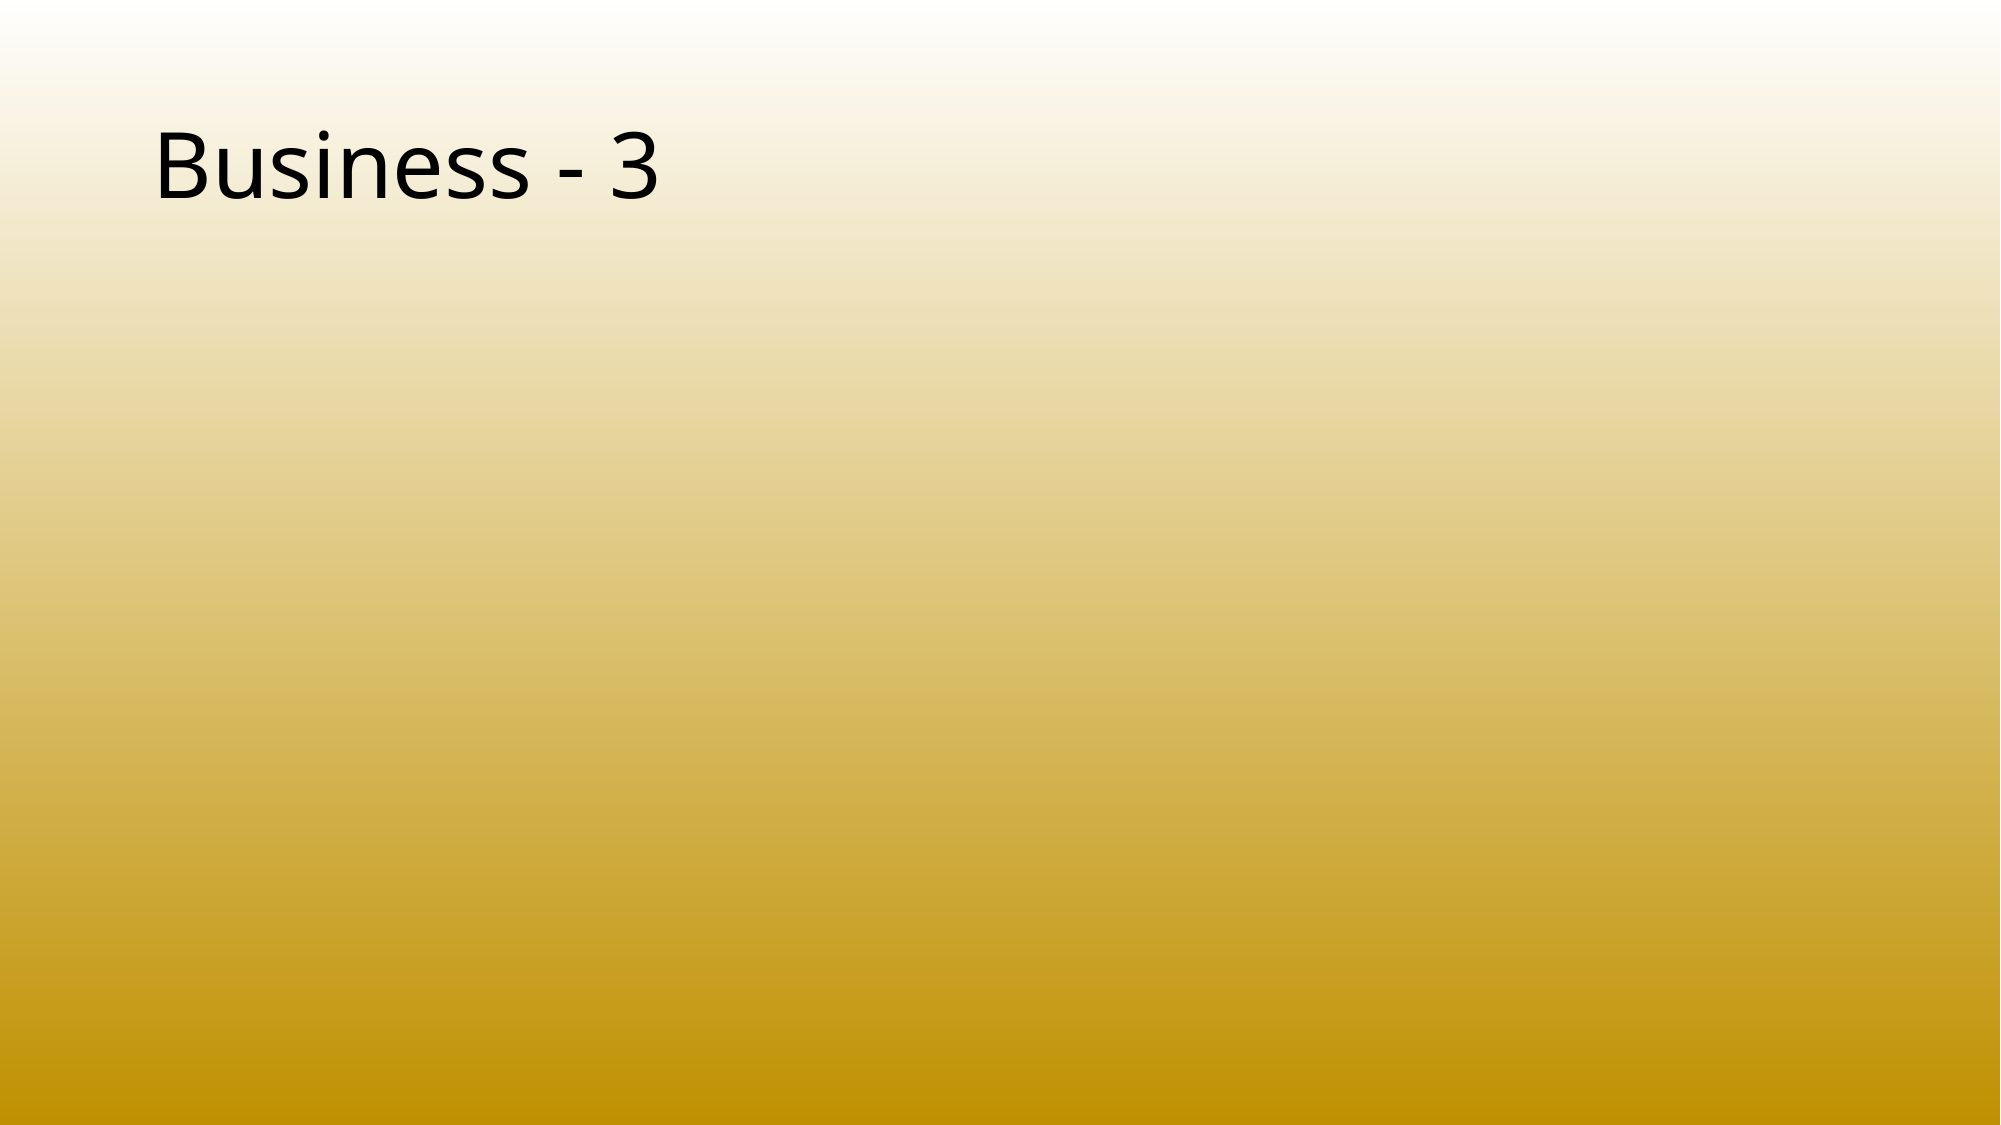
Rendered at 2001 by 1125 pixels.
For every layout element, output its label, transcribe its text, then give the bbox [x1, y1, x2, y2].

title Business - 3 [137, 59, 1863, 278]
